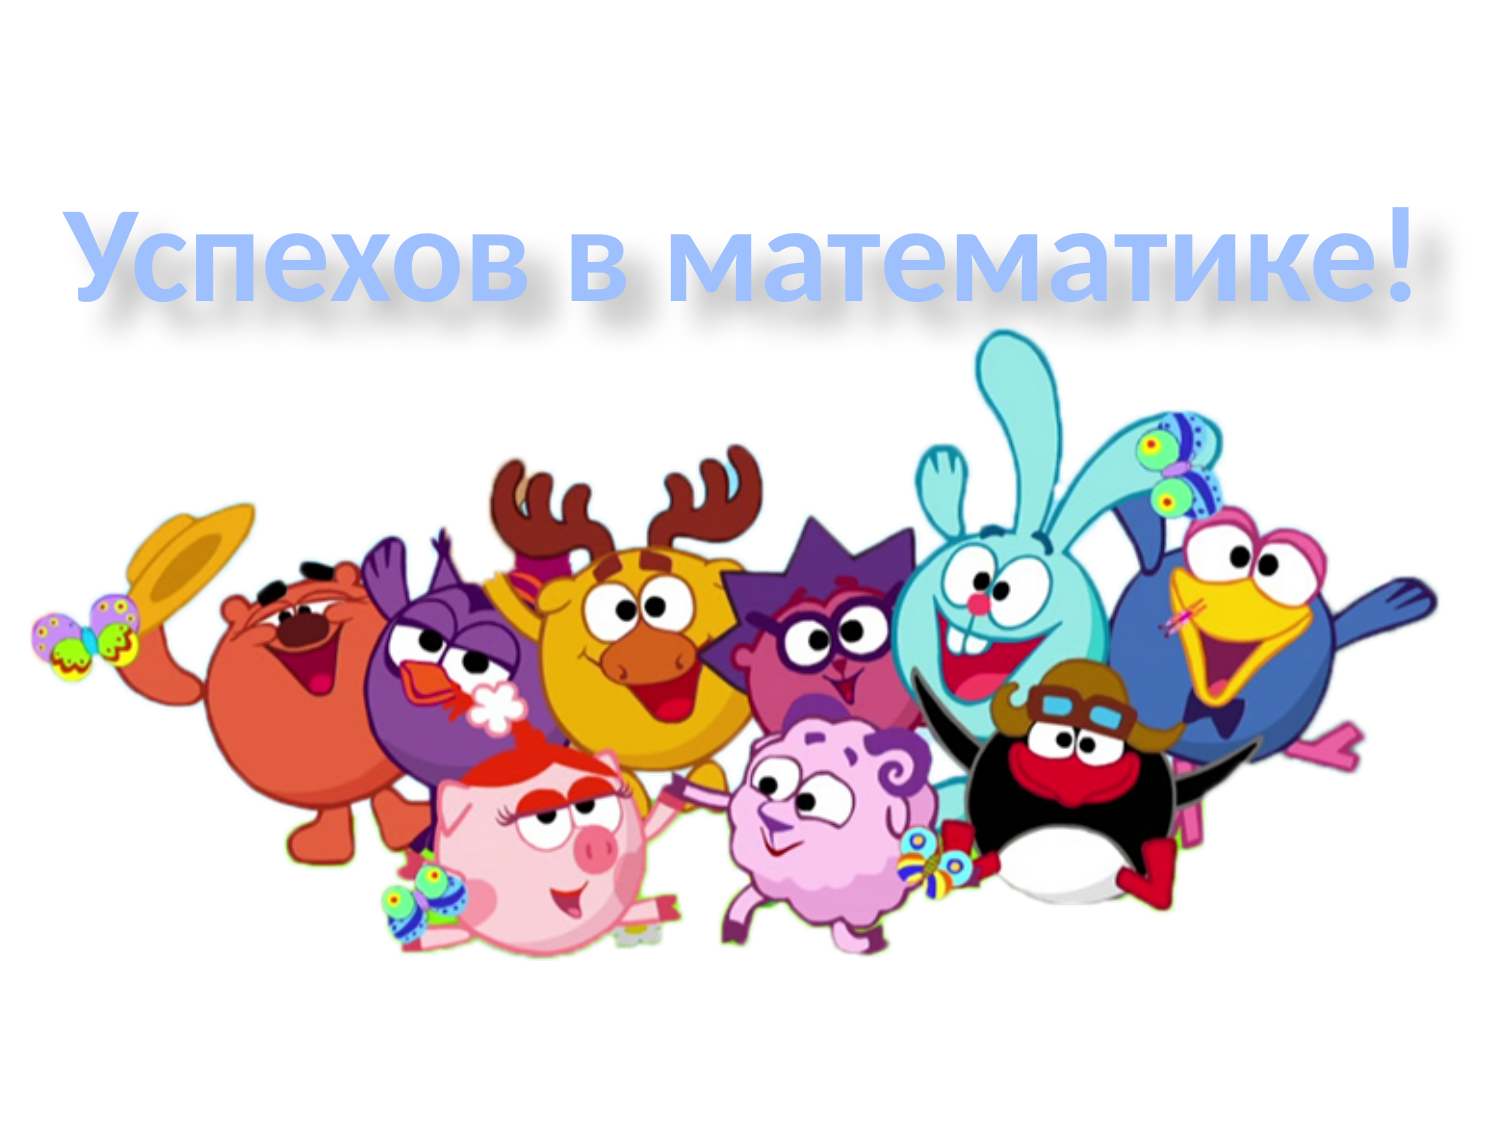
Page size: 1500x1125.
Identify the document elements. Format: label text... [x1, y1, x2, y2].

picture [0, 280, 1500, 1035]
title Успехов в математике! [46, 152, 1442, 279]
